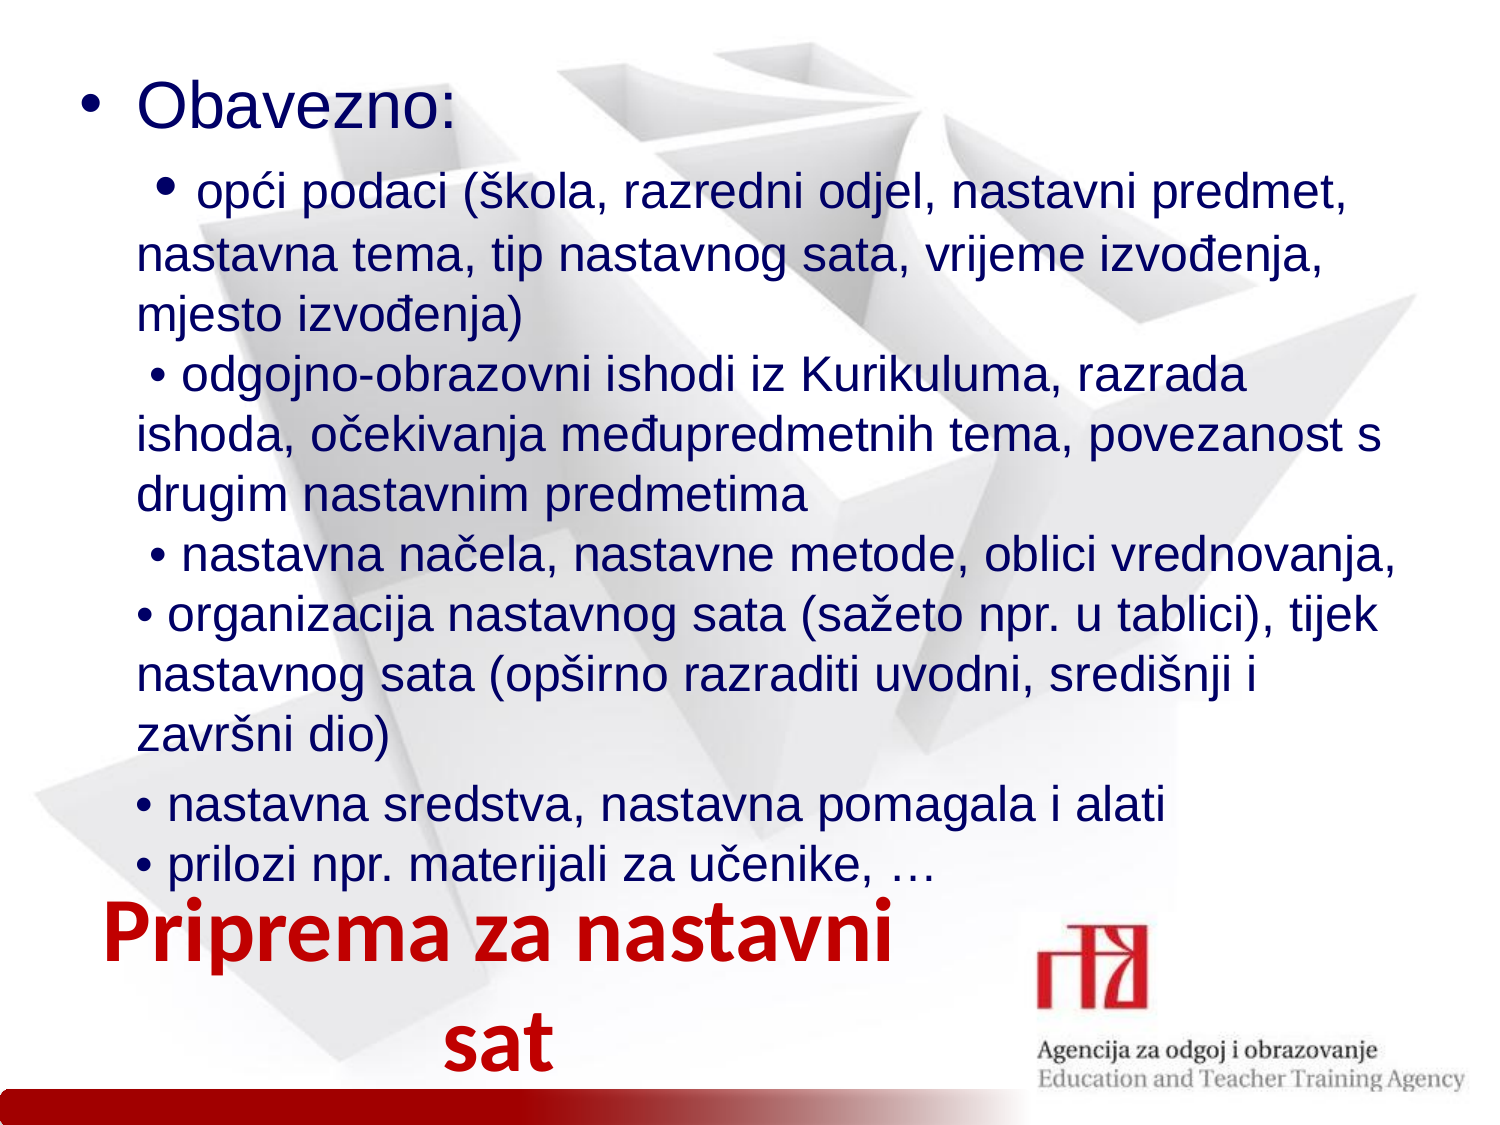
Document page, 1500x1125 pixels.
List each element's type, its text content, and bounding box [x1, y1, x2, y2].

title Priprema za nastavni sat [23, 916, 975, 1043]
picture [5, 0, 1495, 1125]
list Obavezno: • opći podaci (škola, razredni odjel, nastavni predmet, nastavna tema, tip nastavnog sata, vrijeme izvođenja, mjesto izvođenja) • odgojno-obrazovni ishodi iz Kurikuluma, razrada ishoda, očekivanja međupredmetnih tema, povezanost s drugim nastavnim predmetima • nastavna načela, nastavne metode, oblici vrednovanja, • organizacija nastavnog sata (sažeto npr. u tablici), tijek nastavnog sata (opširno razraditi uvodni, središnji i završni dio) • nastavna sredstva, nastavna pomagala i alati • prilozi npr. materijali za učenike, … [64, 54, 1415, 1000]
